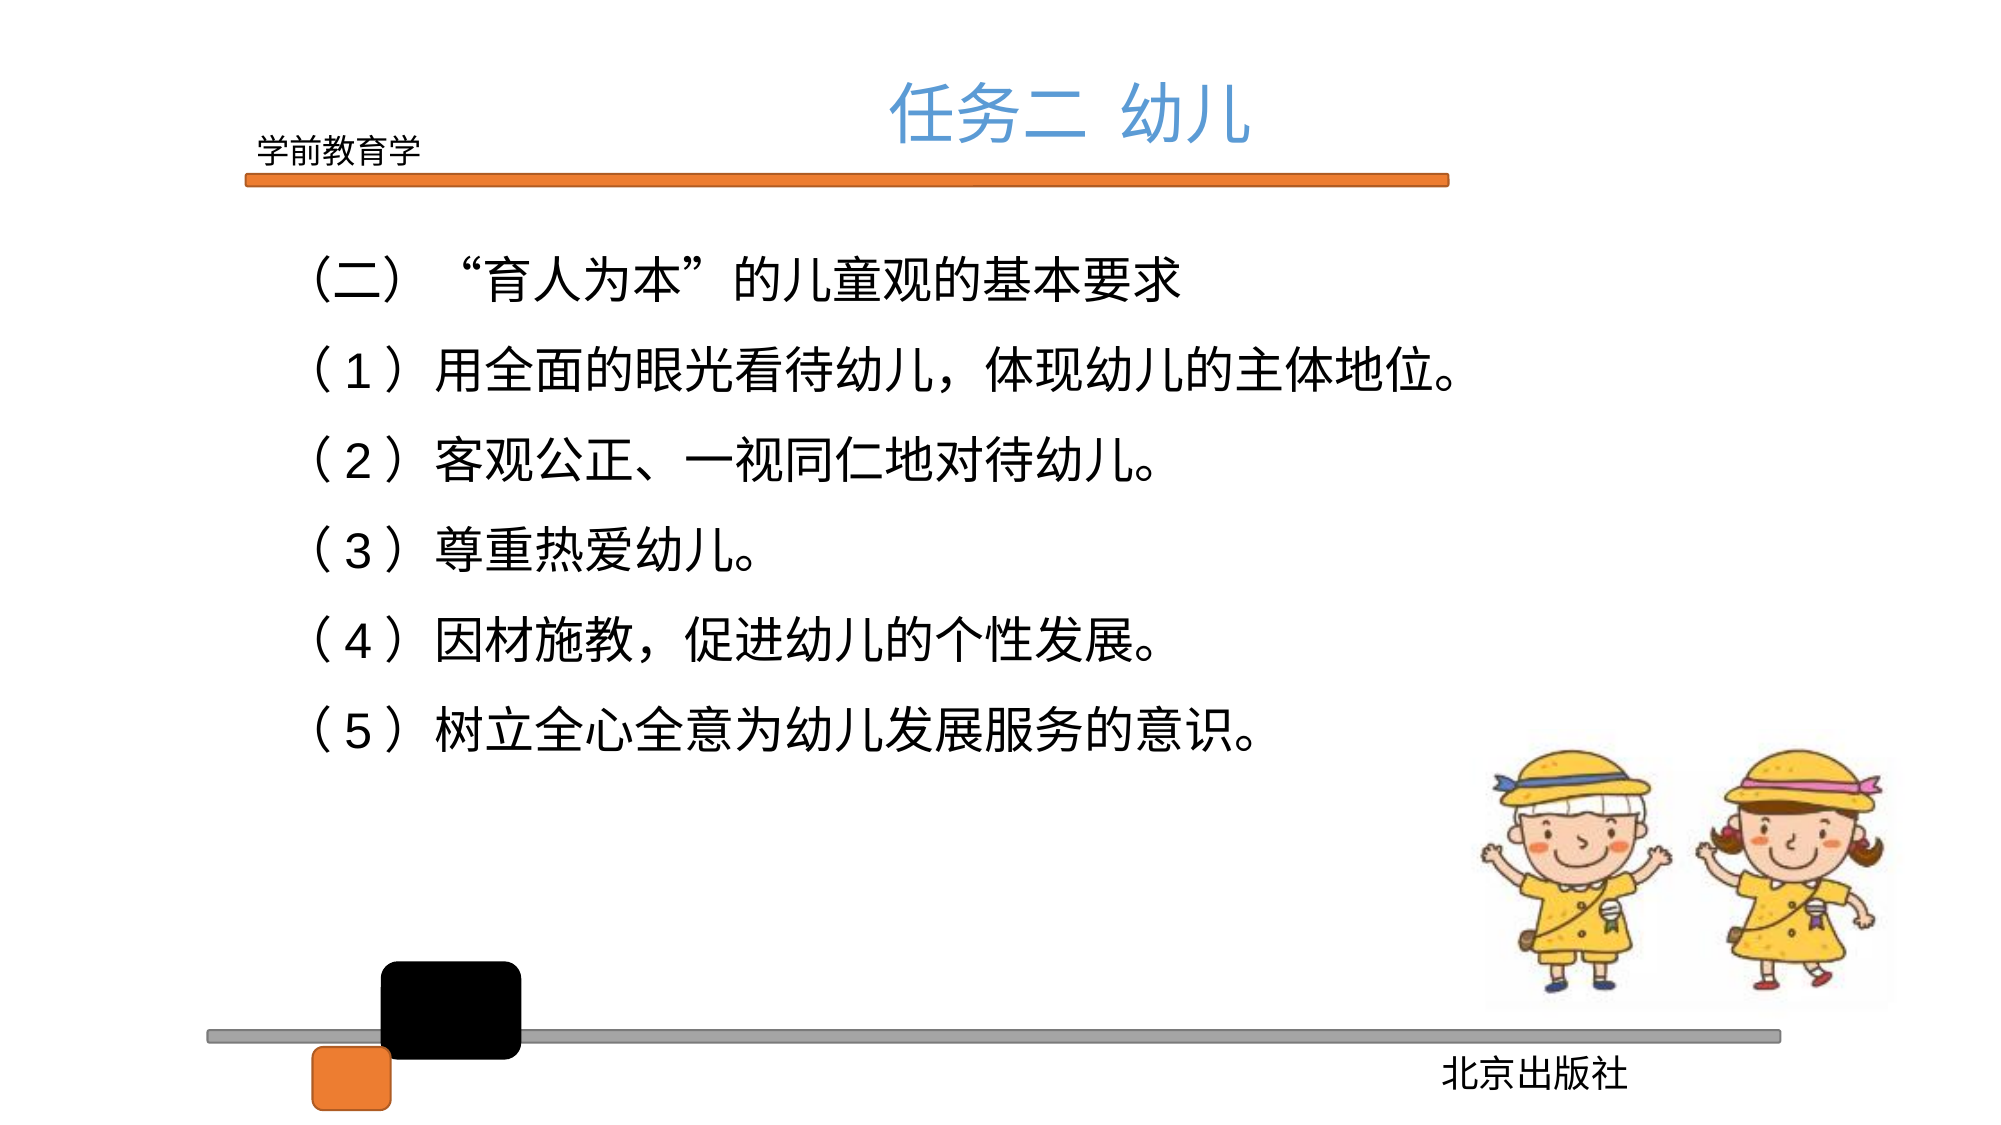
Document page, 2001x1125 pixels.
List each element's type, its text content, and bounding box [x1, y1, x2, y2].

text_box 任务二 幼儿 [873, 64, 1268, 160]
text_box （二）“育人为本”的儿童观的基本要求 （1）用全面的眼光看待幼儿，体现幼儿的主体地位。 （2）客观公正、一视同仁地对待幼儿。 （3）尊重热爱幼儿。 （4）因材施教，促进幼儿的个性发展。 （5）树立全心全意为幼儿发展服务的意识。 [176, 210, 1847, 766]
picture [1443, 729, 1949, 1019]
